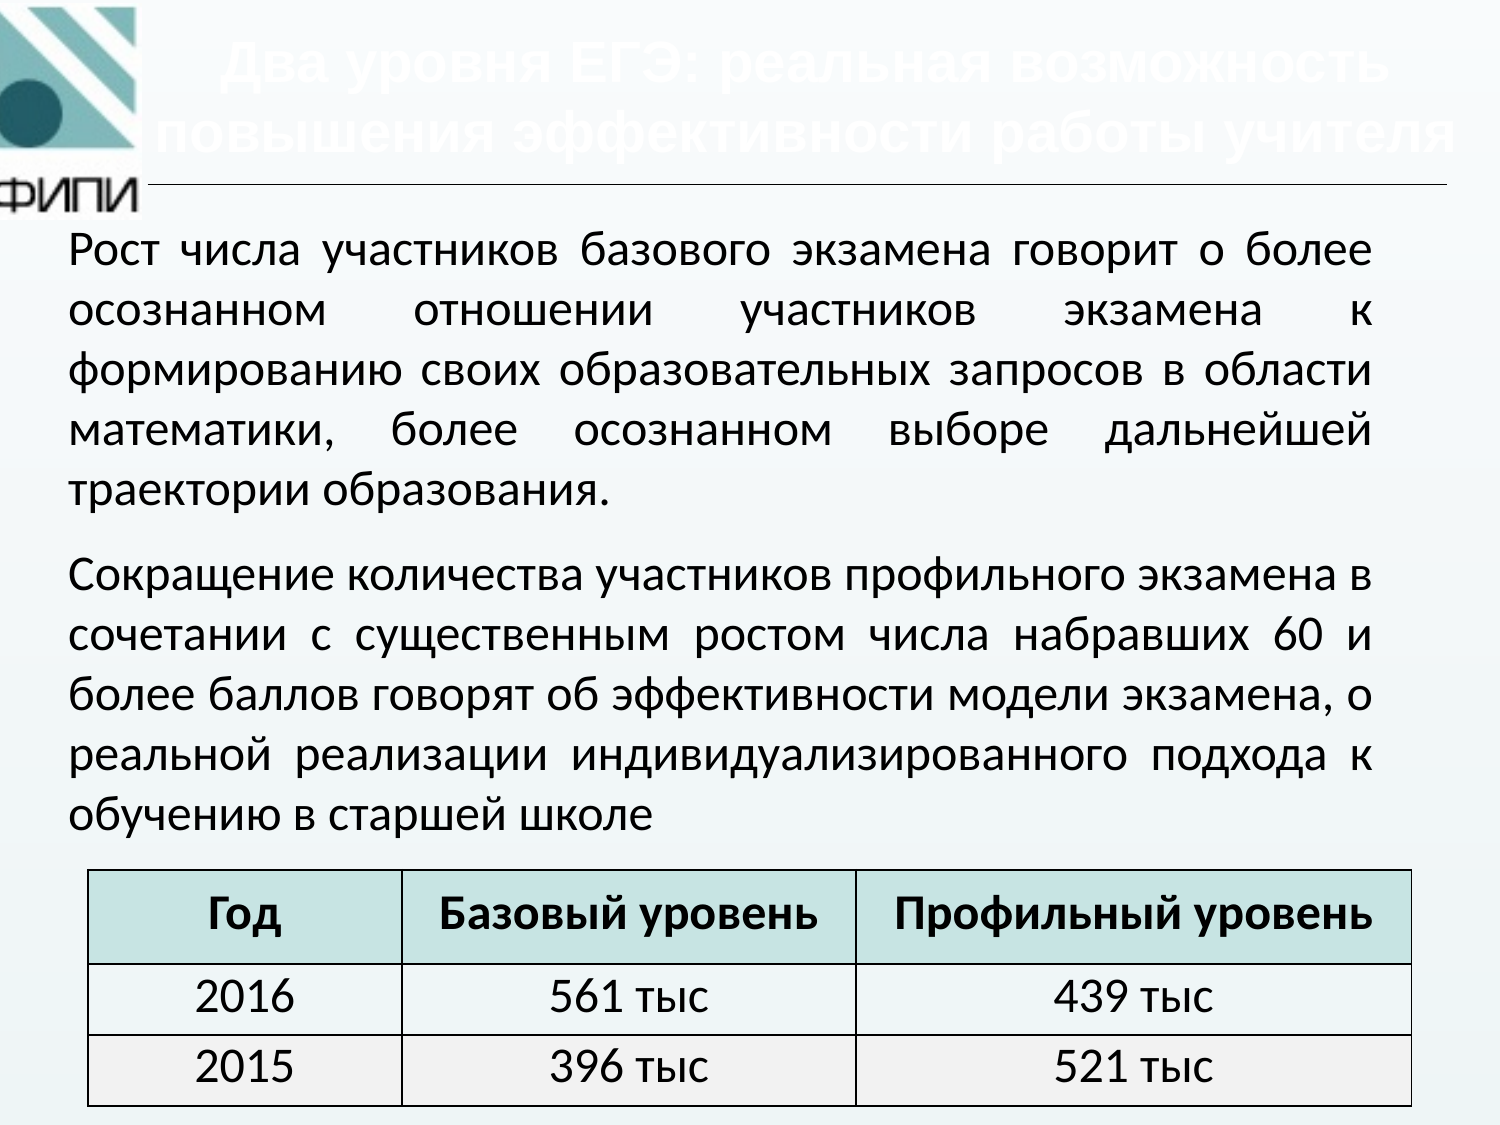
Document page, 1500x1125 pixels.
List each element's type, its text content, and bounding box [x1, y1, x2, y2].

table_header Базовый уровень [403, 871, 855, 963]
picture [0, 3, 142, 221]
table_header Профильный уровень [857, 871, 1411, 963]
table_header Год [89, 871, 401, 963]
title Два уровня ЕГЭ: реальная возможность повышения эффективности работы учителя [111, 0, 1500, 188]
table_cell 439 тыс [857, 965, 1411, 1034]
table_cell 2015 [89, 1036, 401, 1105]
table_cell 561 тыс [403, 965, 855, 1034]
list Рост числа участников базового экзамена говорит о более осознанном отношении участников экзамена к формированию своих образовательных запросов в области математики, более осознанном выборе дальнейшей траектории образования. Сокращение количества участников профильного экзамена в сочетании с существенным ростом числа набравших 60 и более баллов говорят об эффективности модели экзамена, о реальной реализации индивидуализированного подхода к обучению в старшей школе [52, 207, 1389, 729]
table_cell 2016 [89, 965, 401, 1034]
table_cell 396 тыс [403, 1036, 855, 1105]
table_cell 521 тыс [857, 1036, 1411, 1105]
